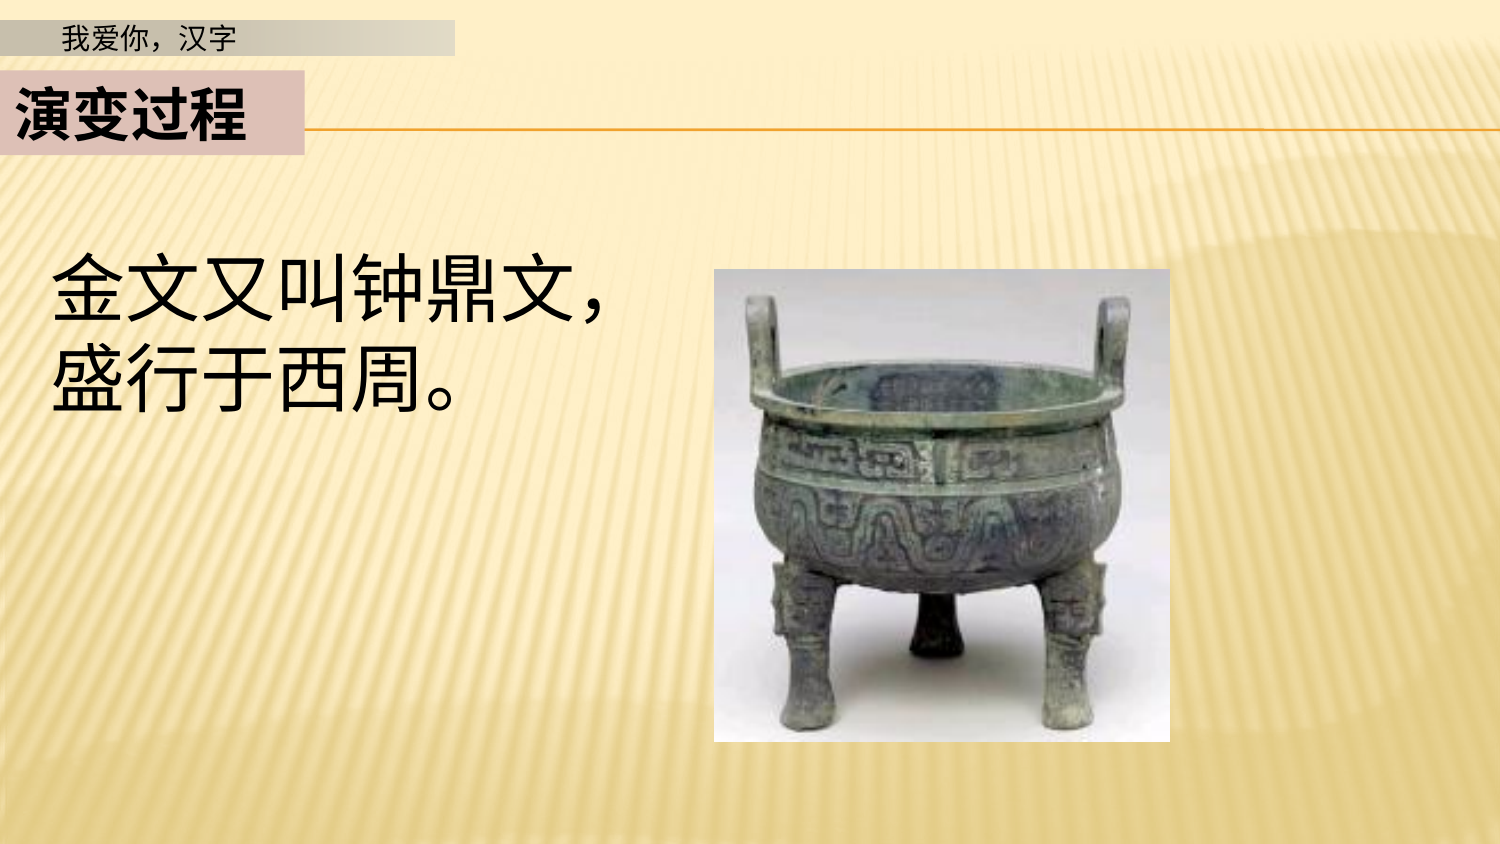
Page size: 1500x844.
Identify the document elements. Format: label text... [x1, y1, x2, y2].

picture [714, 269, 1170, 743]
text_box 演变过程 [0, 70, 305, 156]
text_box 金文又叫钟鼎文，盛行于西周。 [35, 234, 715, 430]
